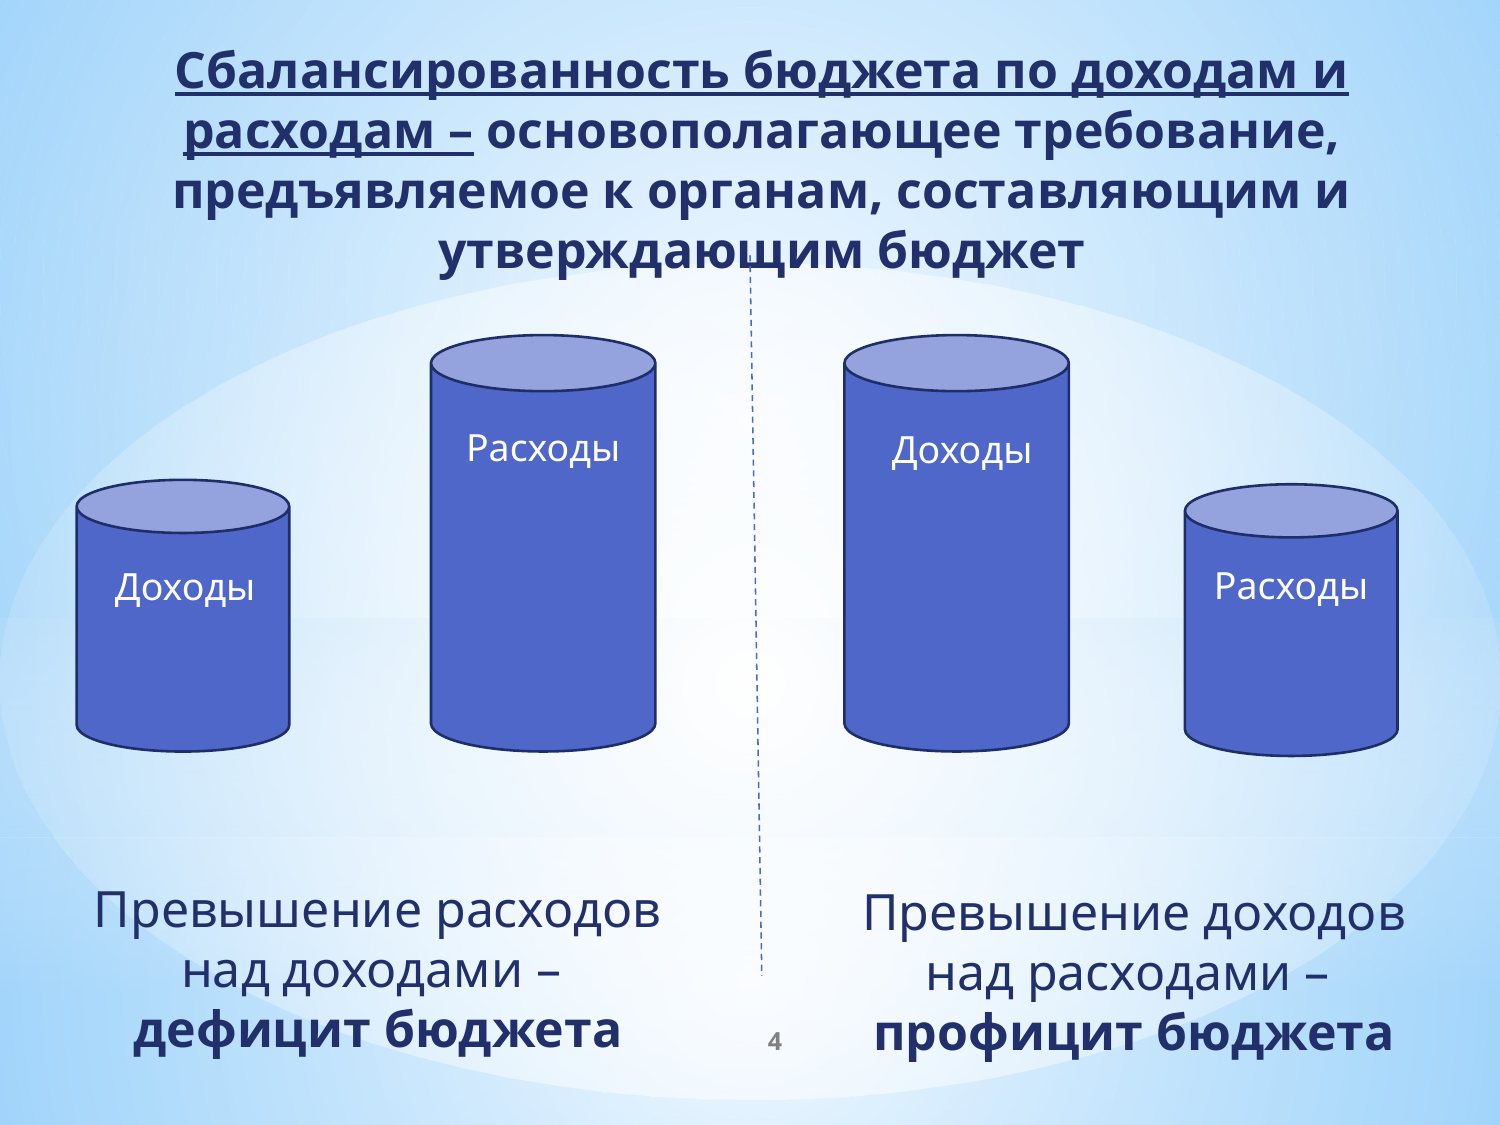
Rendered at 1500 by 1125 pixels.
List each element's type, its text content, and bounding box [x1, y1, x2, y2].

text_box Сбалансированность бюджета по доходам и расходам – основополагающее требование, предъявляемое к органам, составляющим и утверждающим бюджет [41, 30, 1483, 286]
text_box Превышение доходов над расходами – профицит бюджета [833, 873, 1436, 1069]
text_box Превышение расходов над доходами – дефицит бюджета [41, 869, 715, 1065]
text_box Доходы [90, 555, 281, 616]
text_box [429, 333, 657, 753]
text_box [75, 478, 291, 753]
text_box [843, 333, 1071, 753]
text_box Расходы [1196, 554, 1387, 615]
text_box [749, 255, 762, 977]
text_box Доходы [867, 419, 1058, 479]
text_box Расходы [448, 416, 639, 477]
slide_number 4 [624, 1012, 925, 1073]
text_box [1183, 482, 1399, 758]
